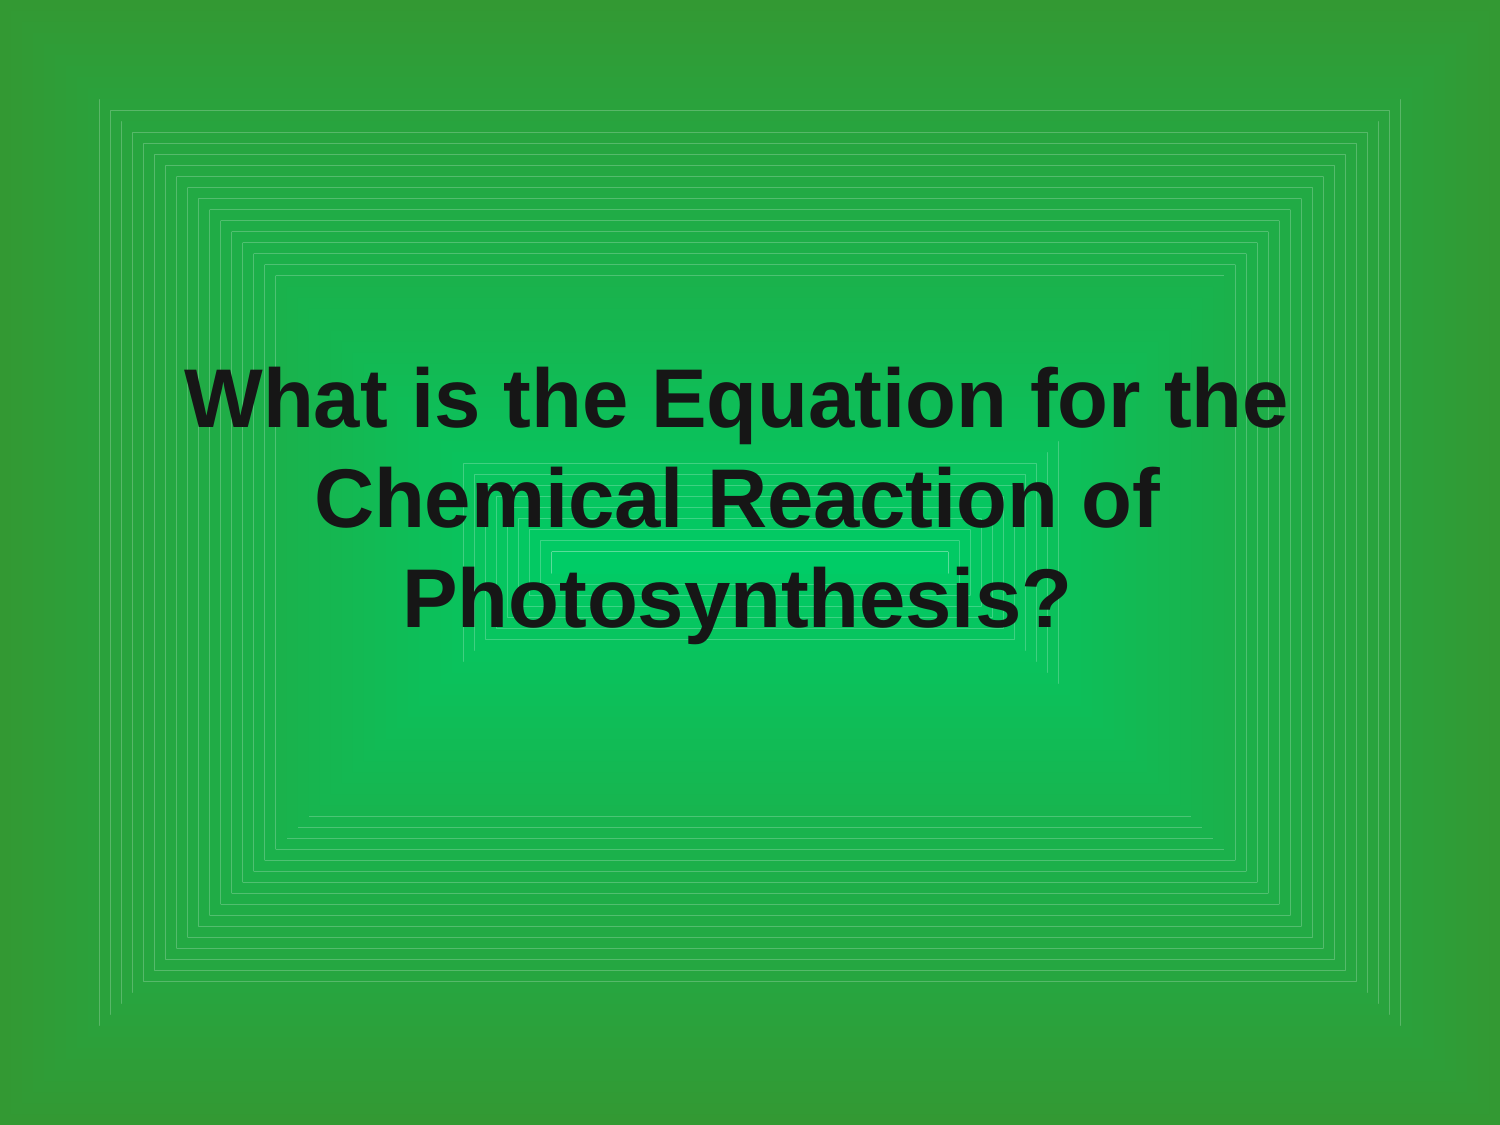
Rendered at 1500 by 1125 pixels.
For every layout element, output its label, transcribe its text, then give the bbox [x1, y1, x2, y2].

title What is the Equation for the Chemical Reaction of Photosynthesis? [62, 324, 1413, 663]
